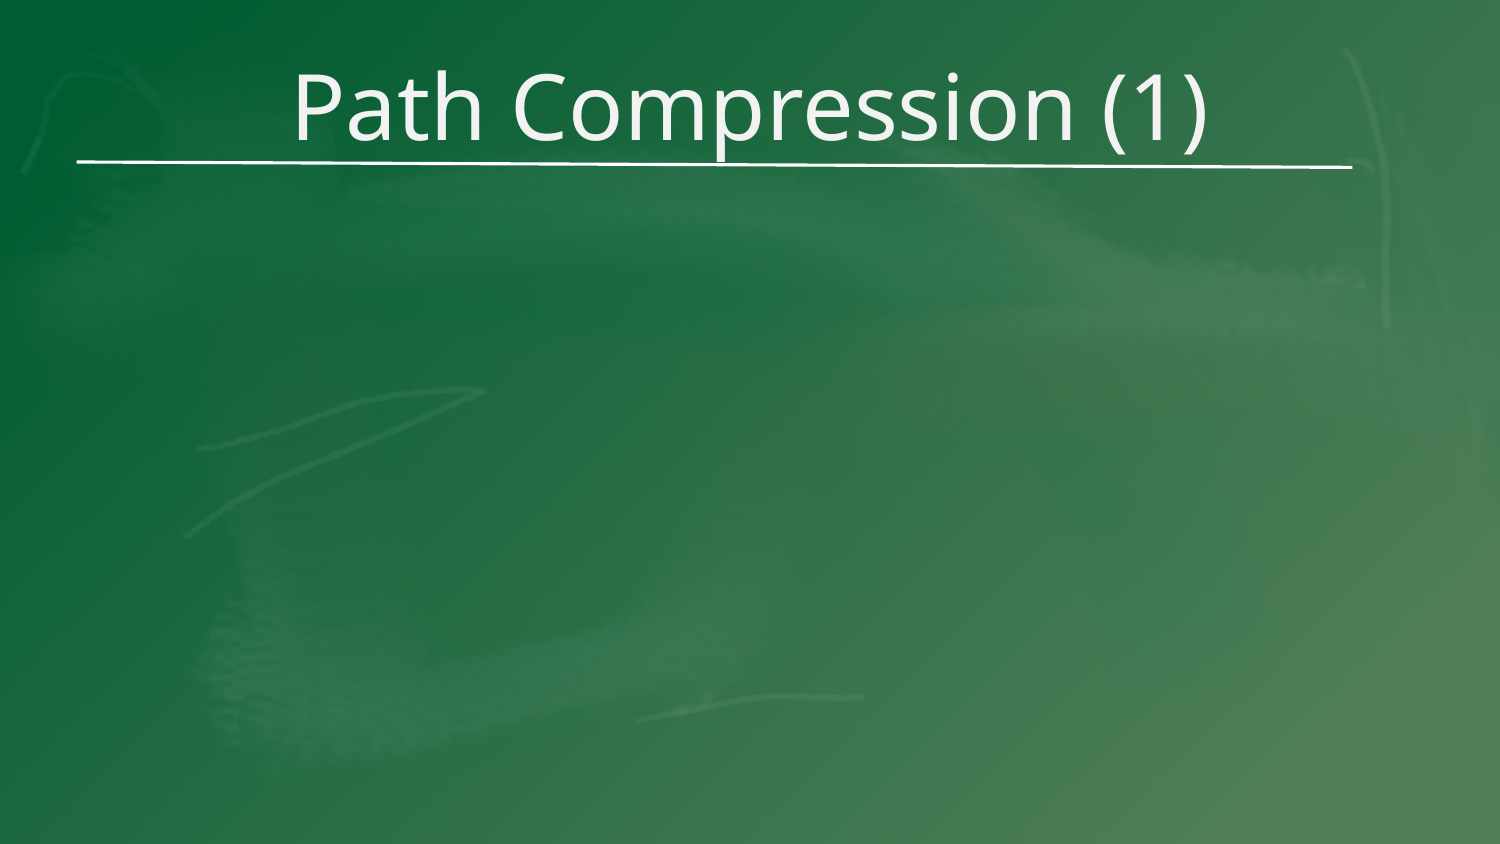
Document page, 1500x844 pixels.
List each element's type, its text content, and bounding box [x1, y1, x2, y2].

picture [0, 0, 1500, 844]
title Path Compression (1) [75, 33, 1425, 175]
